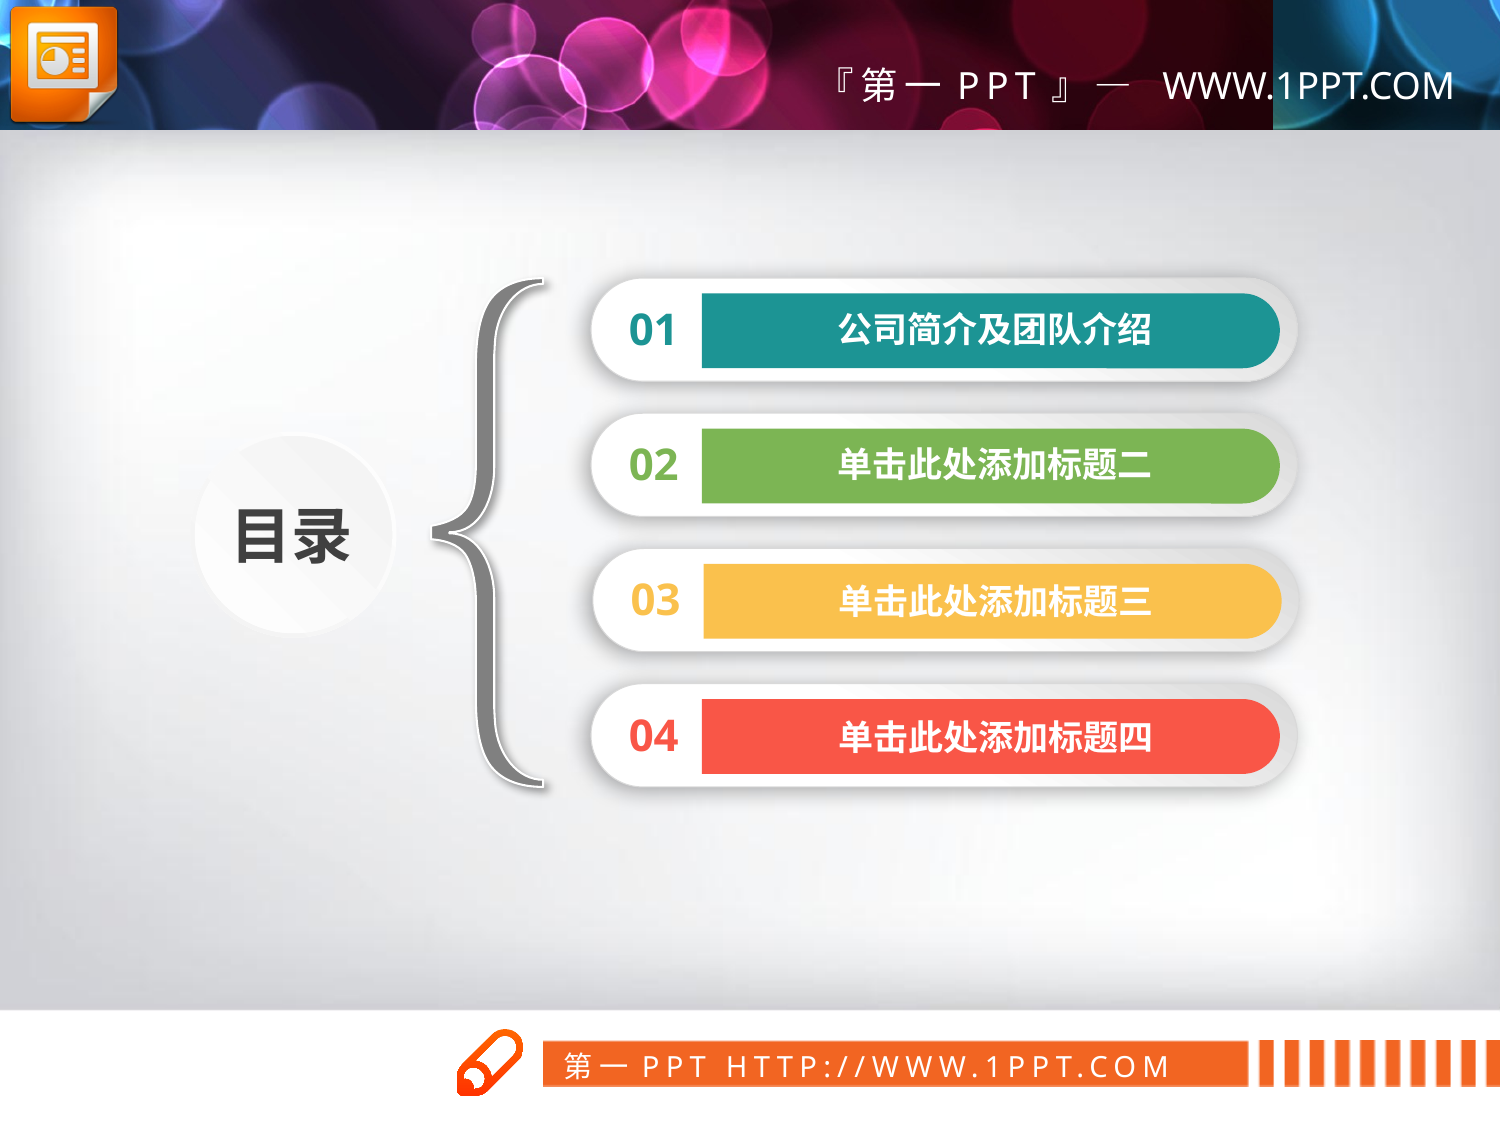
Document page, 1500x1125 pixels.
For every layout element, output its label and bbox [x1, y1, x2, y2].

text_box [430, 278, 544, 787]
text_box [590, 412, 1298, 517]
text_box [590, 683, 1298, 788]
text_box [190, 431, 397, 638]
picture [543, 1040, 1500, 1087]
text_box [592, 548, 1300, 652]
text_box [590, 277, 1298, 382]
picture [0, 0, 1500, 1012]
